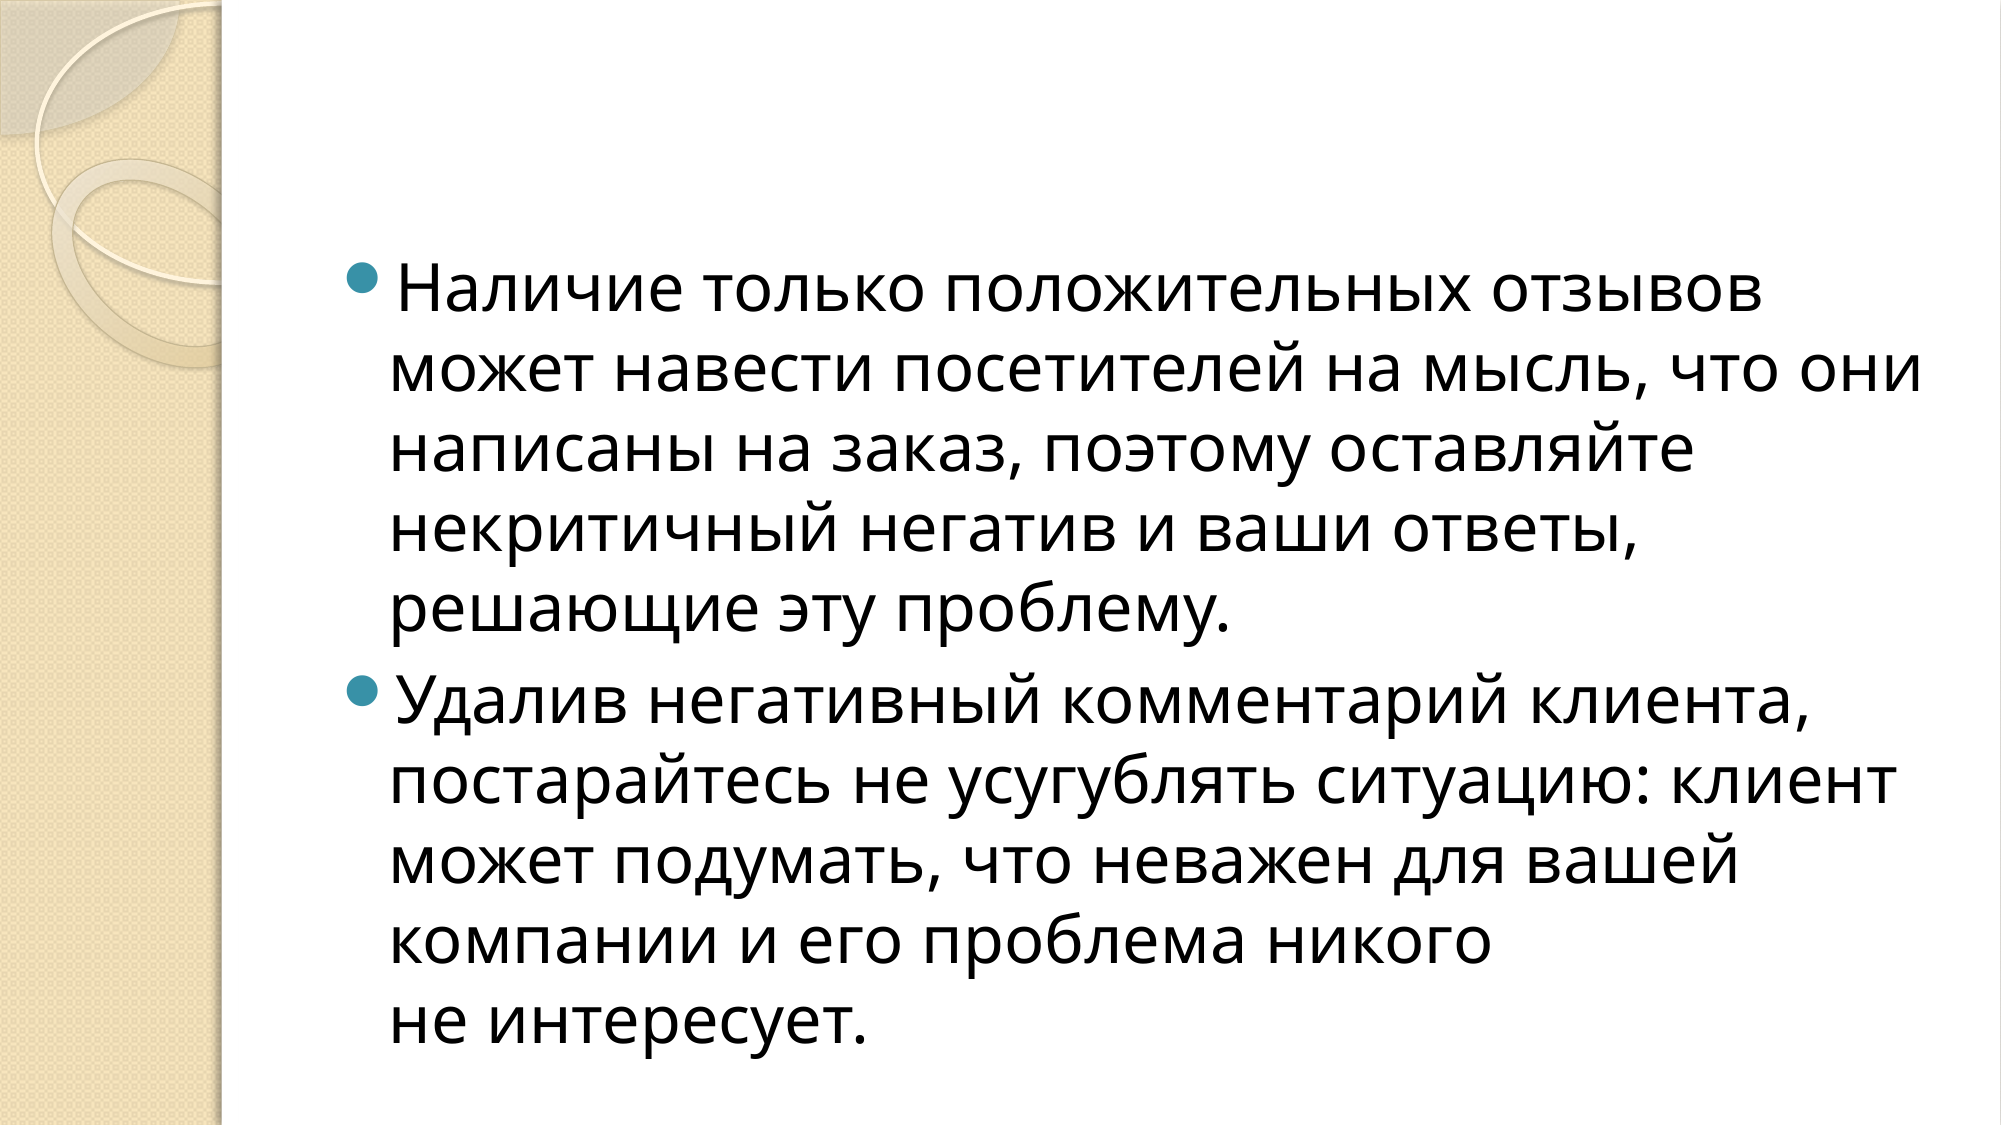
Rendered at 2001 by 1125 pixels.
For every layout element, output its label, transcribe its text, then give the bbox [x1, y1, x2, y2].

list Наличие только положительных отзывов может навести посетителей на мысль, что они написаны на заказ, поэтому оставляйте некритичный негатив и ваши ответы, решающие эту проблему. Удалив негативный комментарий клиента, постарайтесь не усугублять ситуацию: клиент может подумать, что неважен для вашей компании и его проблема никого не интересует. [313, 237, 1954, 1025]
